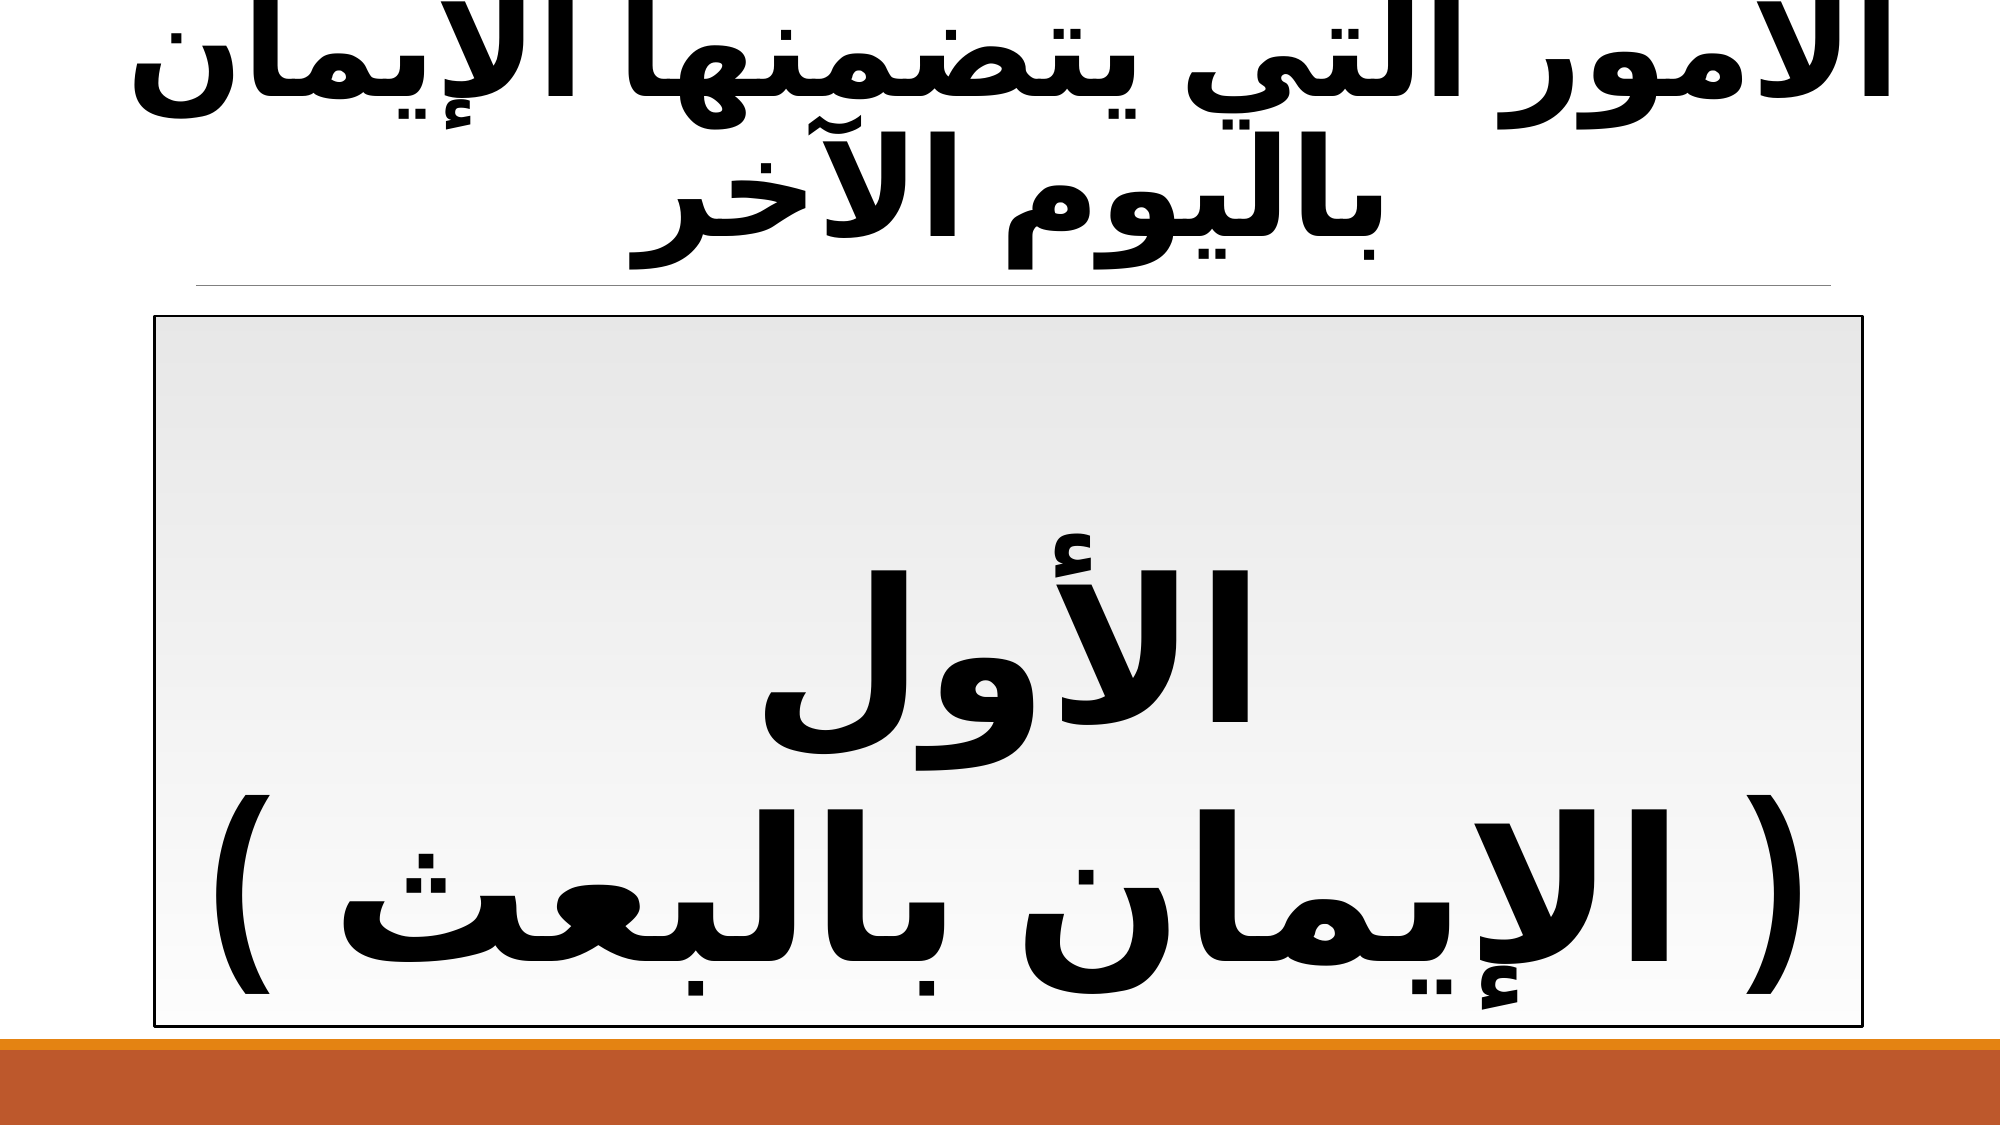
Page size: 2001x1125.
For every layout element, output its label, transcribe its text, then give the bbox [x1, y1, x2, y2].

title الأمور التي يتضمنها الإيمان باليوم الآخر [99, 44, 1929, 273]
list الأول ( الإيمان بالبعث ) [153, 315, 1864, 1028]
